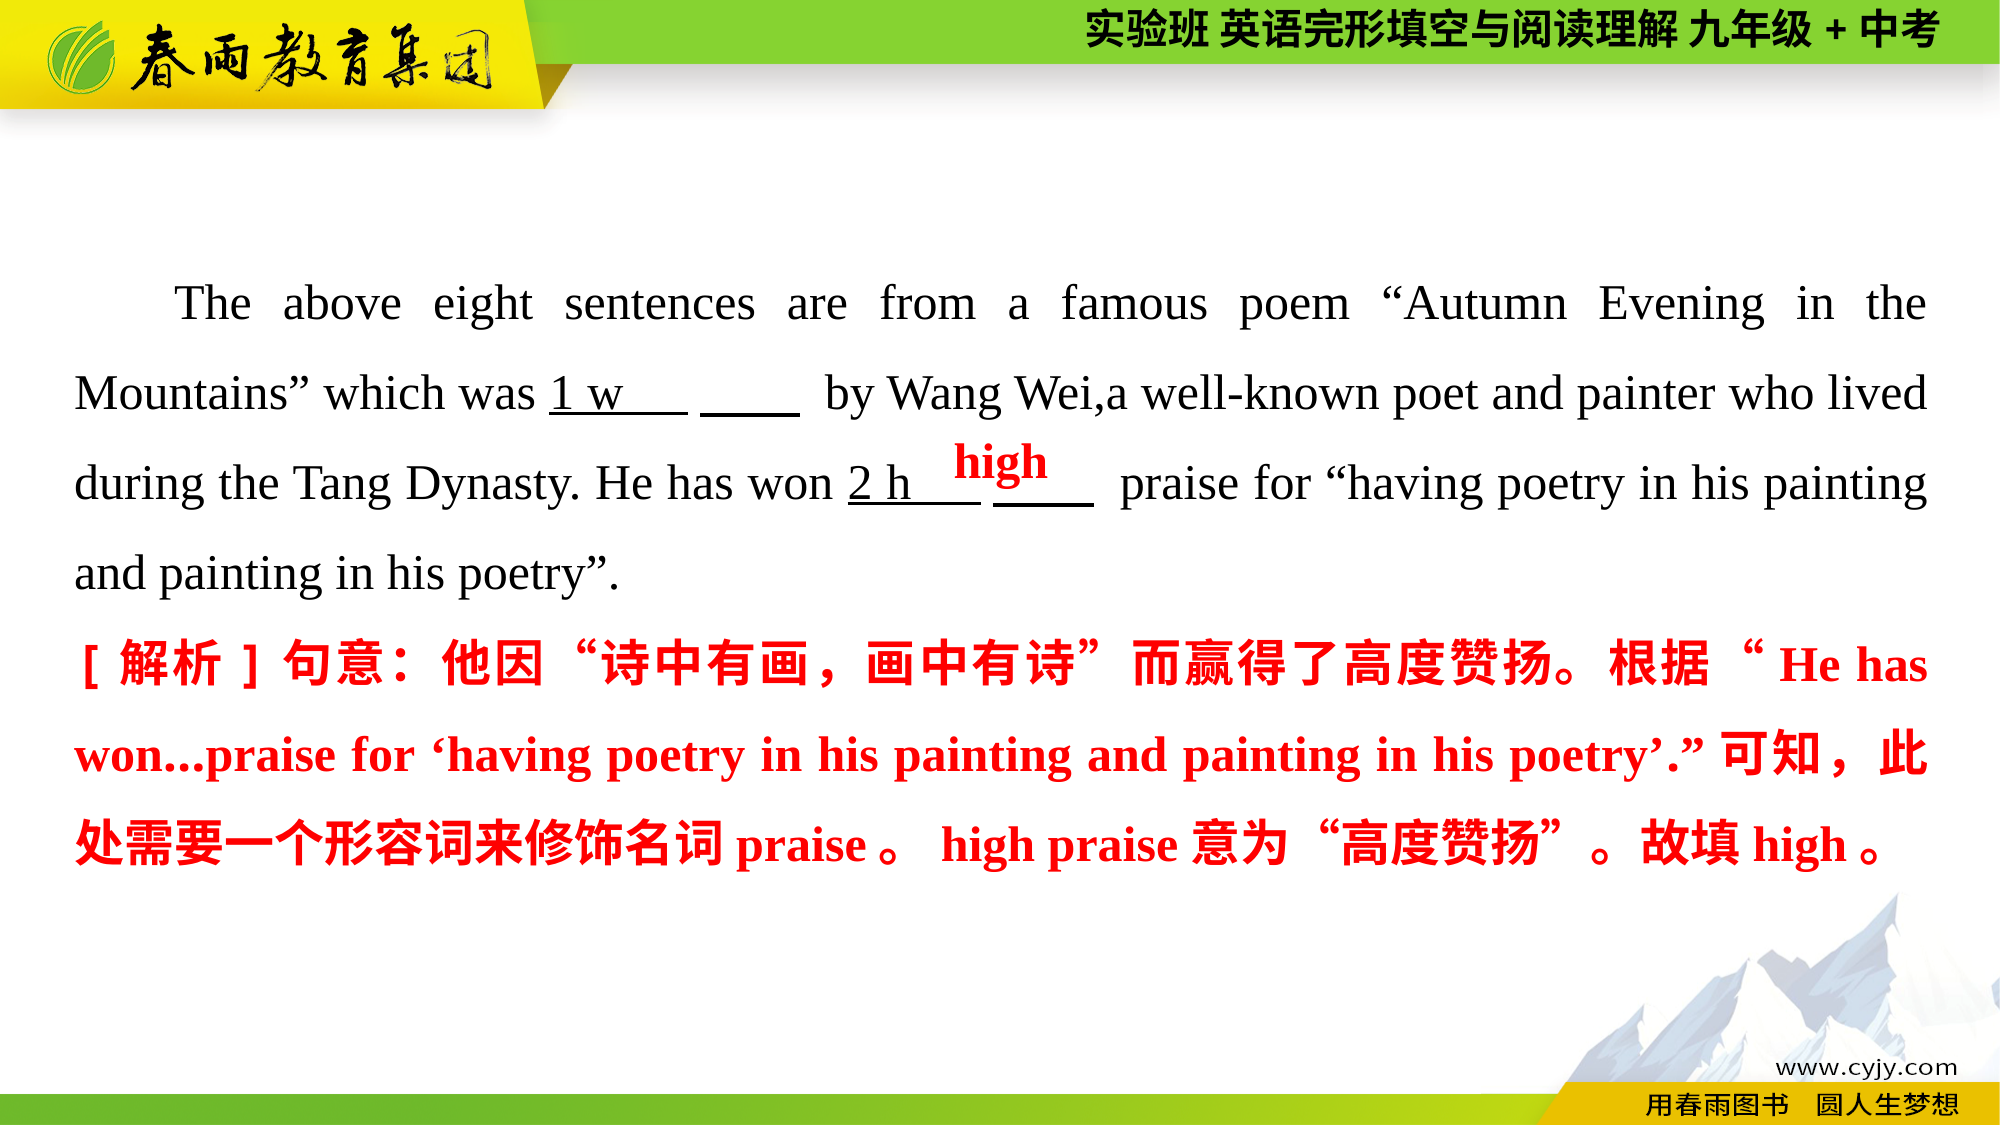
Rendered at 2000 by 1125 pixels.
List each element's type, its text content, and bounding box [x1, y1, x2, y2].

text_box [解析]句意：他因“诗中有画，画中有诗”而赢得了高度赞扬。根据“He has won...praise for ‘having poetry in his painting and painting in his poetry’.”可知，此处需要一个形容词来修饰名词praise。high praise意为“高度赞扬”。故填high。 [59, 611, 1944, 879]
text_box high [939, 421, 1064, 497]
list The above eight sentences are from a famous poem “Autumn Evening in the Mountains” which was 1 w by Wang Wei,a well-known poet and painter who lived during the Tang Dynasty. He has won 2 h praise for “having poetry in his painting and painting in his poetry”. [59, 231, 1944, 611]
picture [0, 0, 2000, 1125]
